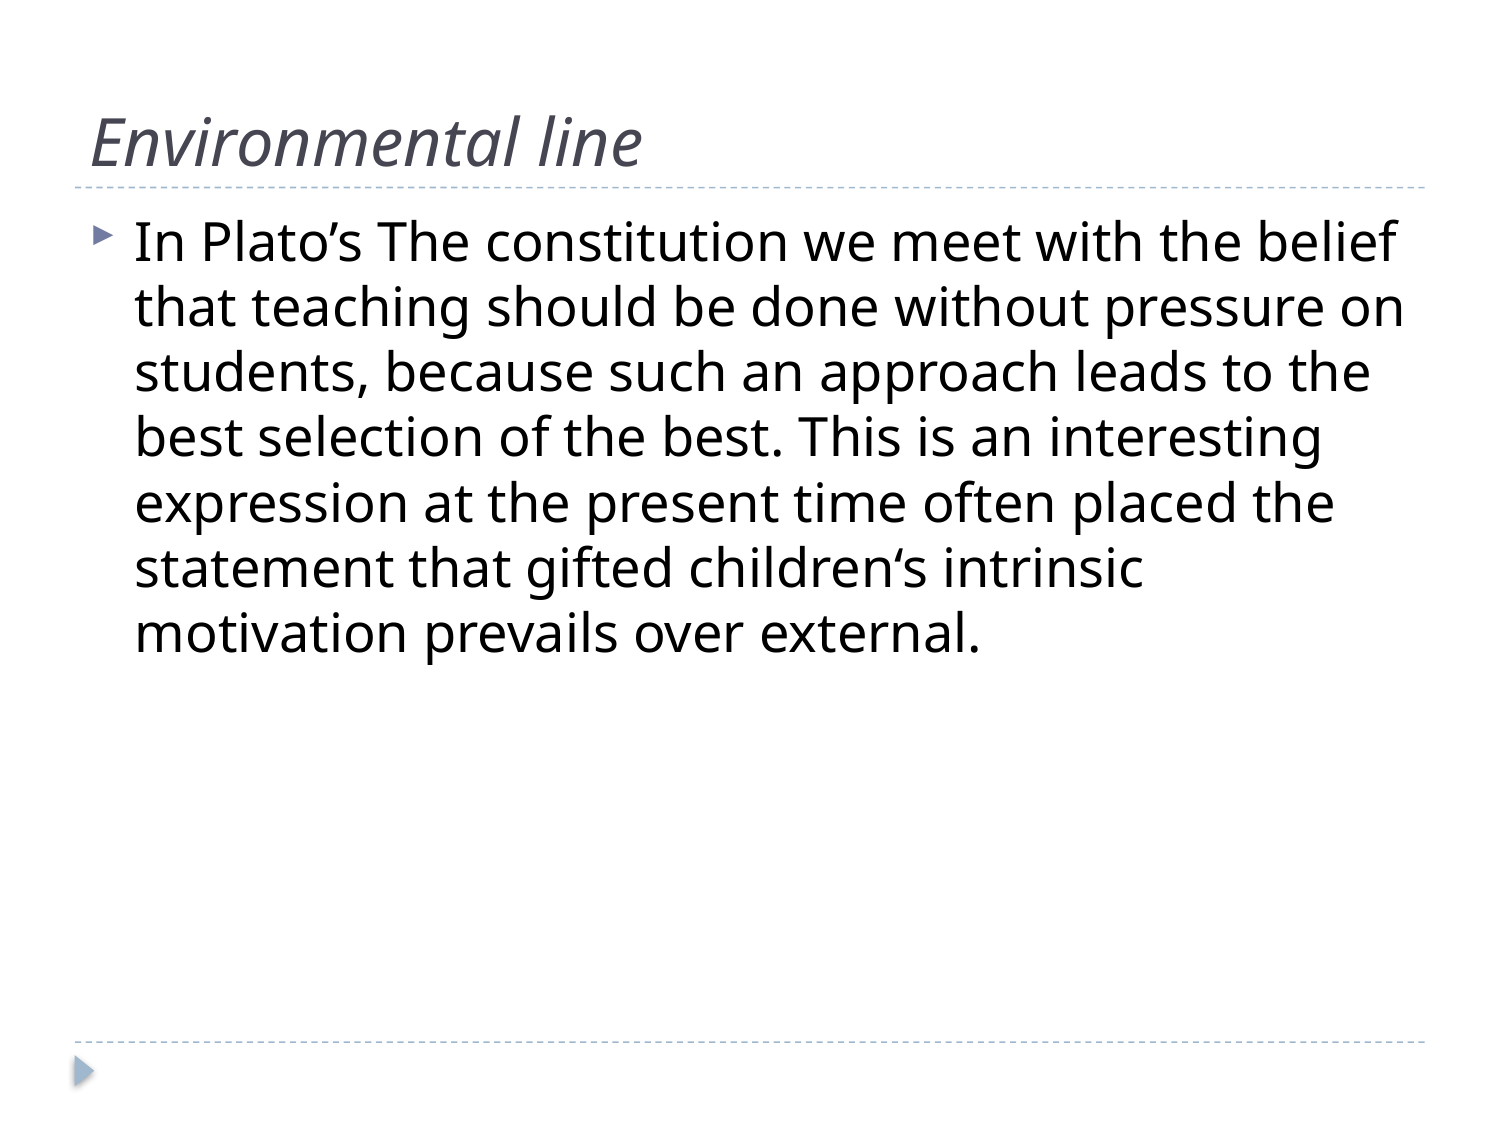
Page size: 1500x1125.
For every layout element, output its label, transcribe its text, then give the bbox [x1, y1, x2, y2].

title Environmental line [75, 24, 1425, 188]
list In Plato’s The constitution we meet with the belief that teaching should be done without pressure on students, because such an approach leads to the best selection of the best. This is an interesting expression at the present time often placed the statement that gifted children‘s intrinsic motivation prevails over external. [75, 200, 1425, 1010]
